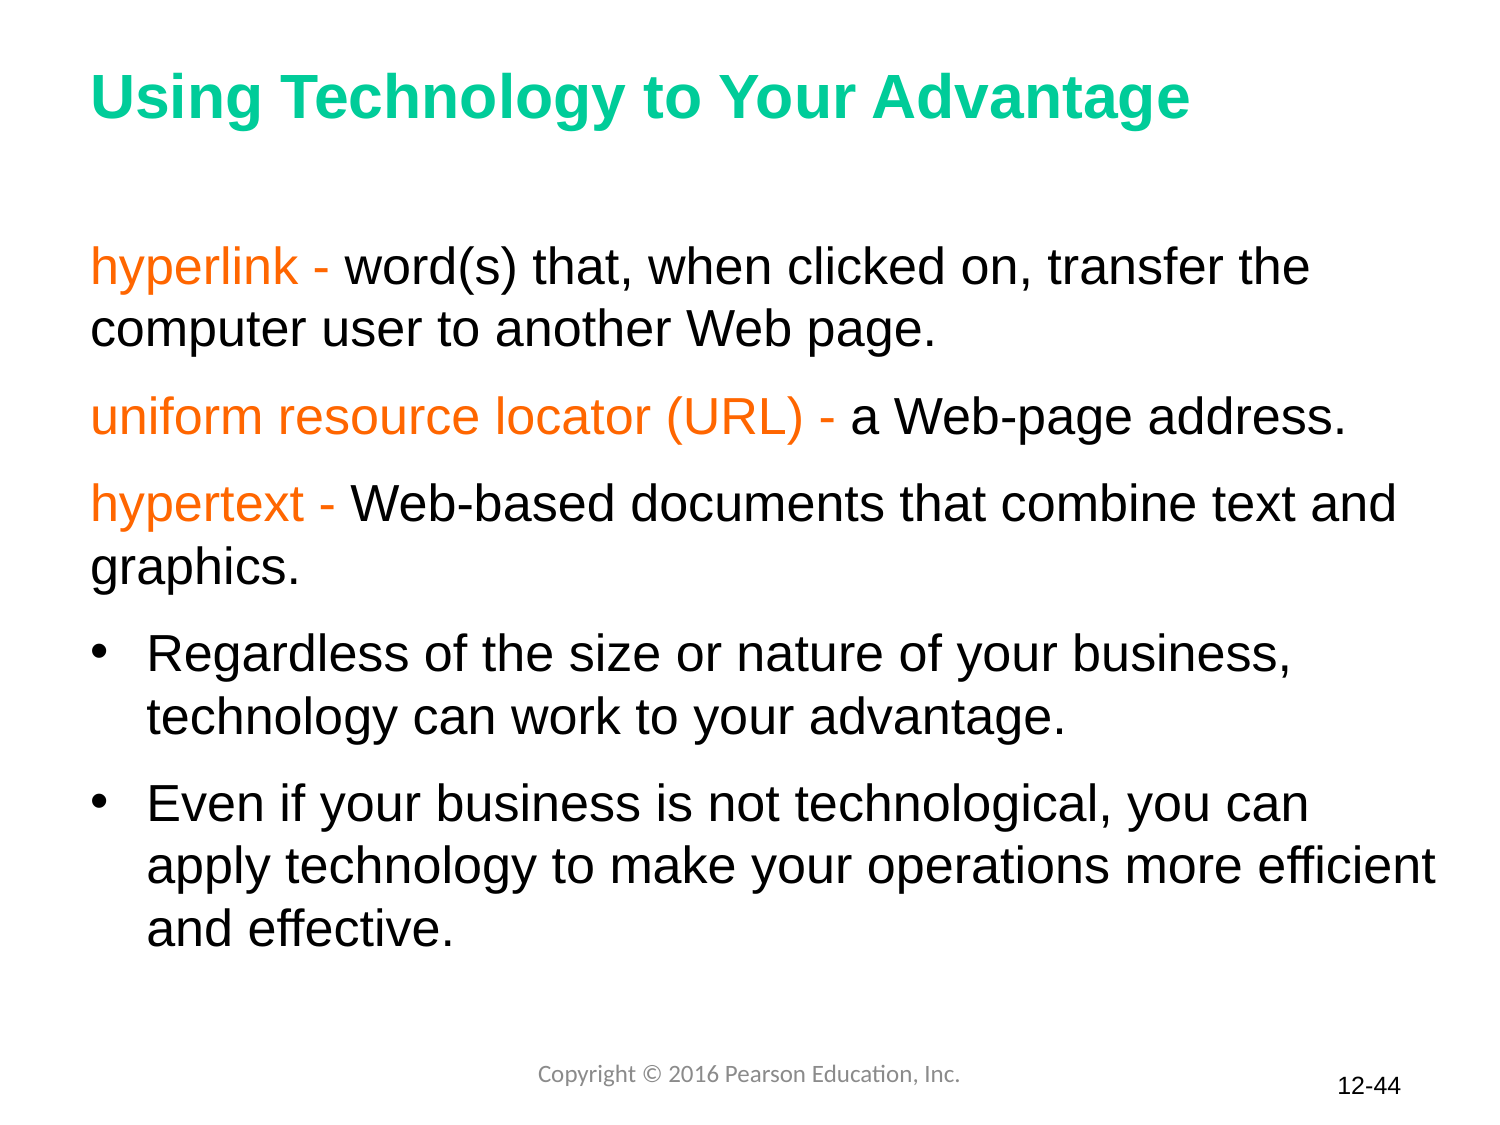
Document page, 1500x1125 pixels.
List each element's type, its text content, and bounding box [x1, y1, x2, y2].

footer Copyright © 2016 Pearson Education, Inc. [512, 1042, 988, 1103]
list hyperlink - word(s) that, when clicked on, transfer the computer user to another Web page. uniform resource locator (URL) - a Web-page address. hypertext - Web-based documents that combine text and graphics. Regardless of the size or nature of your business, technology can work to your advantage. Even if your business is not technological, you can apply technology to make your operations more efficient and effective. [75, 224, 1463, 1025]
title Using Technology to Your Advantage [75, 0, 1425, 188]
